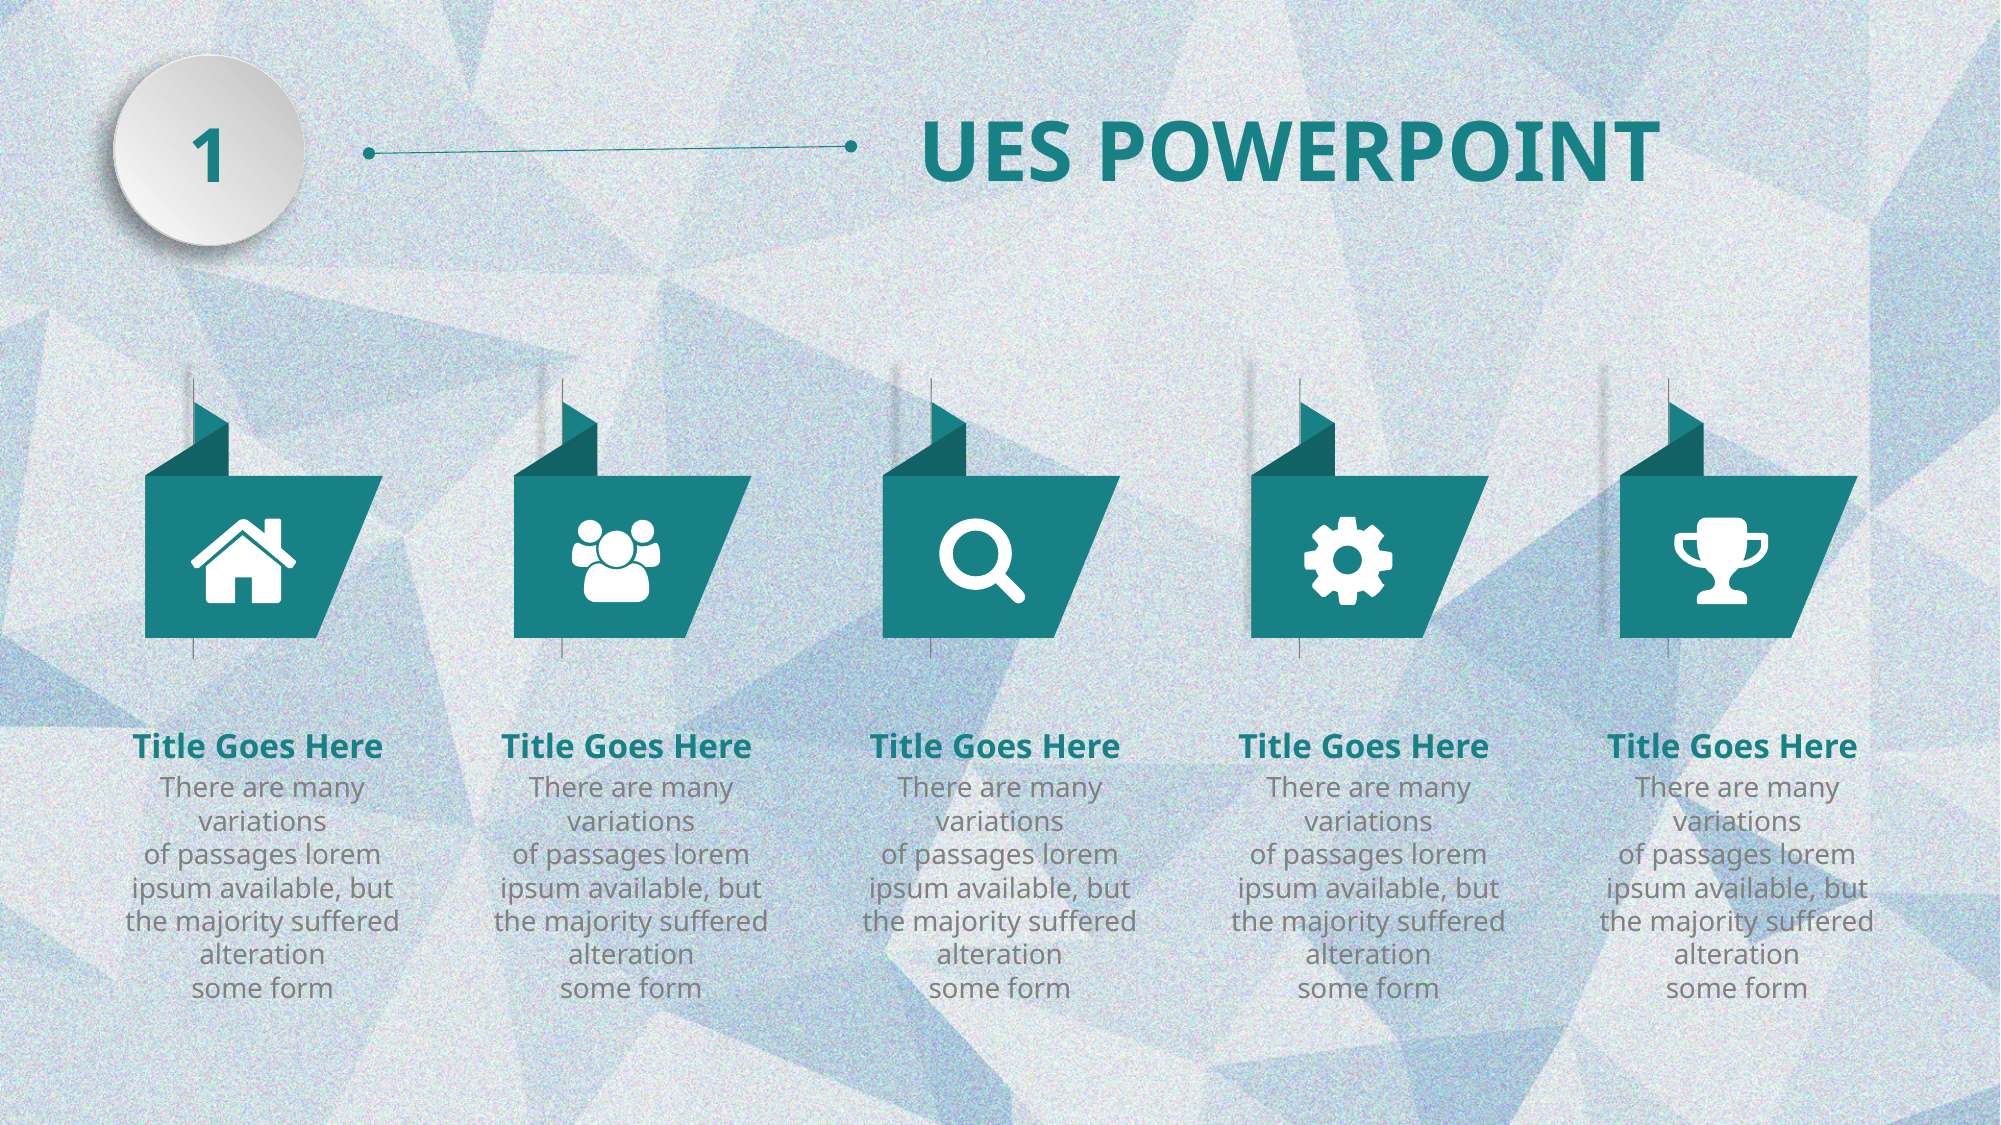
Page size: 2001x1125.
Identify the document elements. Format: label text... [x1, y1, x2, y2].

text_box UES POWERPOINT [903, 90, 1678, 206]
text_box Title Goes Here There are many variations of passages lorem ipsum available, but the majority suffered alteration some form [480, 724, 782, 1004]
text_box Title Goes Here There are many variations of passages lorem ipsum available, but the majority suffered alteration some form [1217, 724, 1520, 1004]
text_box Title Goes Here There are many variations of passages lorem ipsum available, but the majority suffered alteration some form [111, 724, 414, 1004]
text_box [145, 378, 383, 659]
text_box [1251, 378, 1489, 659]
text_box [882, 378, 1121, 659]
picture [0, 0, 2001, 1125]
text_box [113, 54, 305, 246]
text_box Title Goes Here There are many variations of passages lorem ipsum available, but the majority suffered alteration some form [849, 724, 1151, 1004]
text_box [513, 378, 752, 659]
text_box 1 [305, 100, 310, 205]
text_box Title Goes Here There are many variations of passages lorem ipsum available, but the majority suffered alteration some form [1586, 724, 1888, 1004]
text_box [368, 146, 851, 154]
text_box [1620, 378, 1858, 659]
